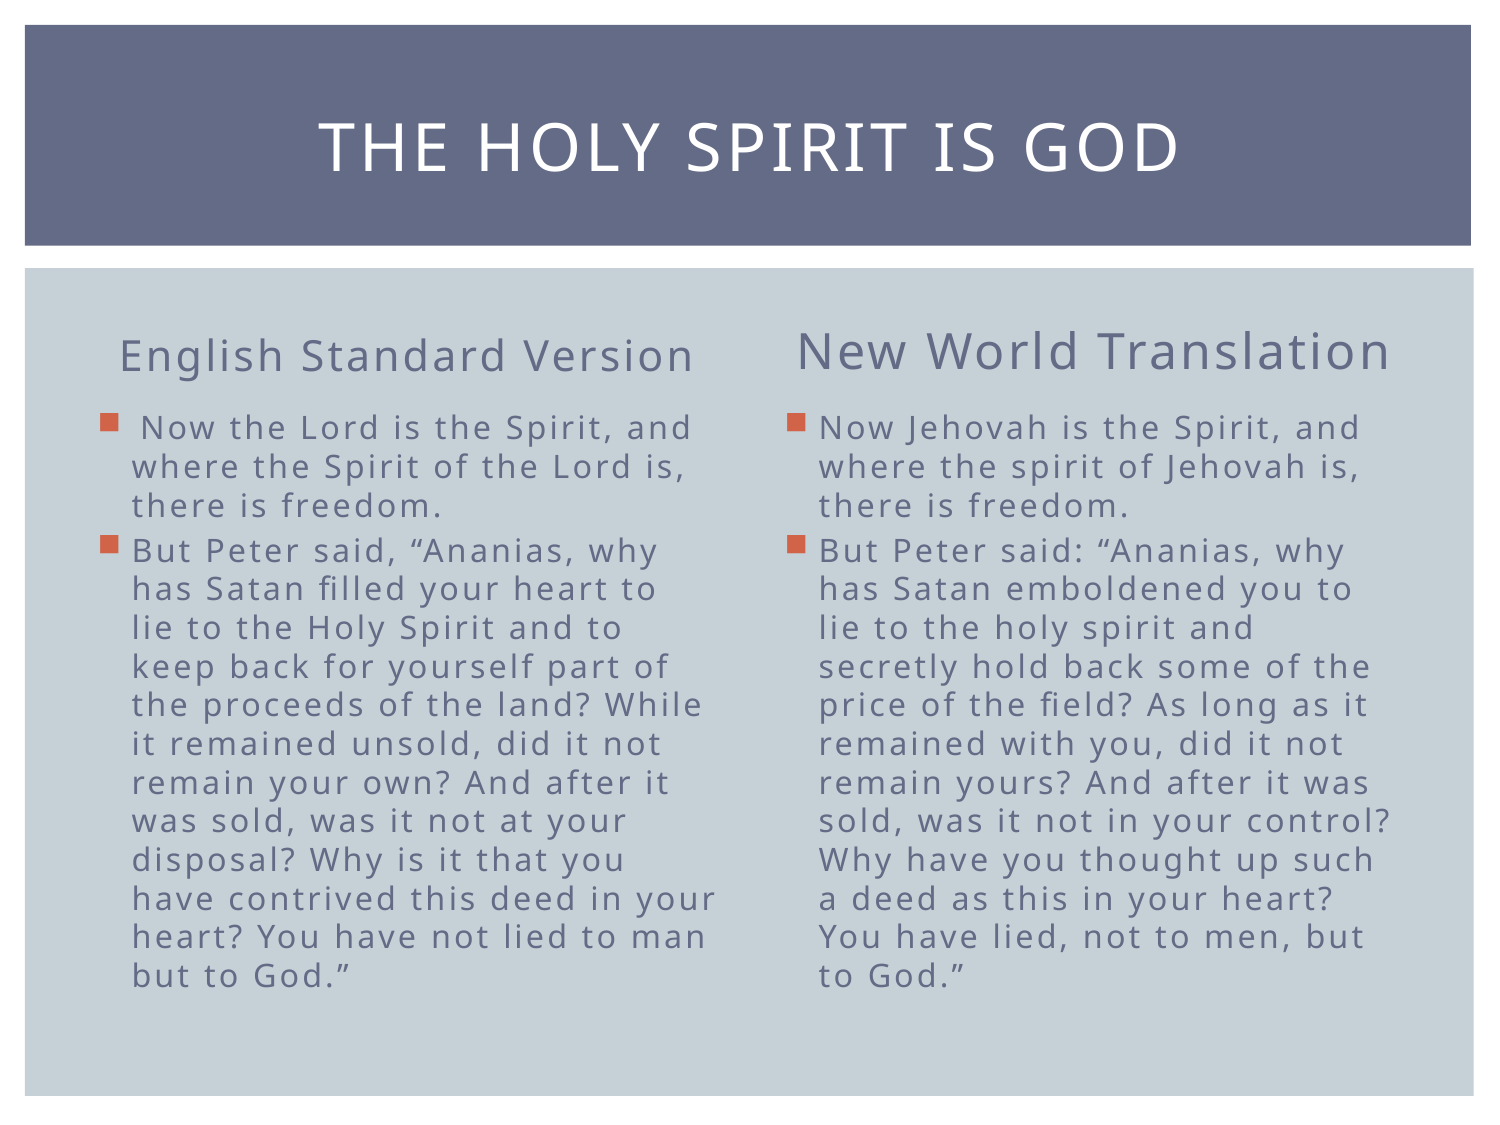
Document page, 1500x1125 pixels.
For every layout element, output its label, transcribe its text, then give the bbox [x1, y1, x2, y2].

list English Standard Version [75, 282, 738, 388]
list Now Jehovah is the Spirit, and where the spirit of Jehovah is, there is freedom. But Peter said: “Ananias, why has Satan emboldened you to lie to the holy spirit and secretly hold back some of the price of the field? As long as it remained with you, did it not remain yours? And after it was sold, was it not in your control? Why have you thought up such a deed as this in your heart? You have lied, not to men, but to God.” [761, 399, 1425, 1005]
title The Holy spirit is god [62, 58, 1438, 232]
list New World Translation [761, 282, 1425, 388]
list Now the Lord is the Spirit, and where the Spirit of the Lord is, there is freedom. But Peter said, “Ananias, why has Satan filled your heart to lie to the Holy Spirit and to keep back for yourself part of the proceeds of the land? While it remained unsold, did it not remain your own? And after it was sold, was it not at your disposal? Why is it that you have contrived this deed in your heart? You have not lied to man but to God.” [75, 399, 738, 1005]
